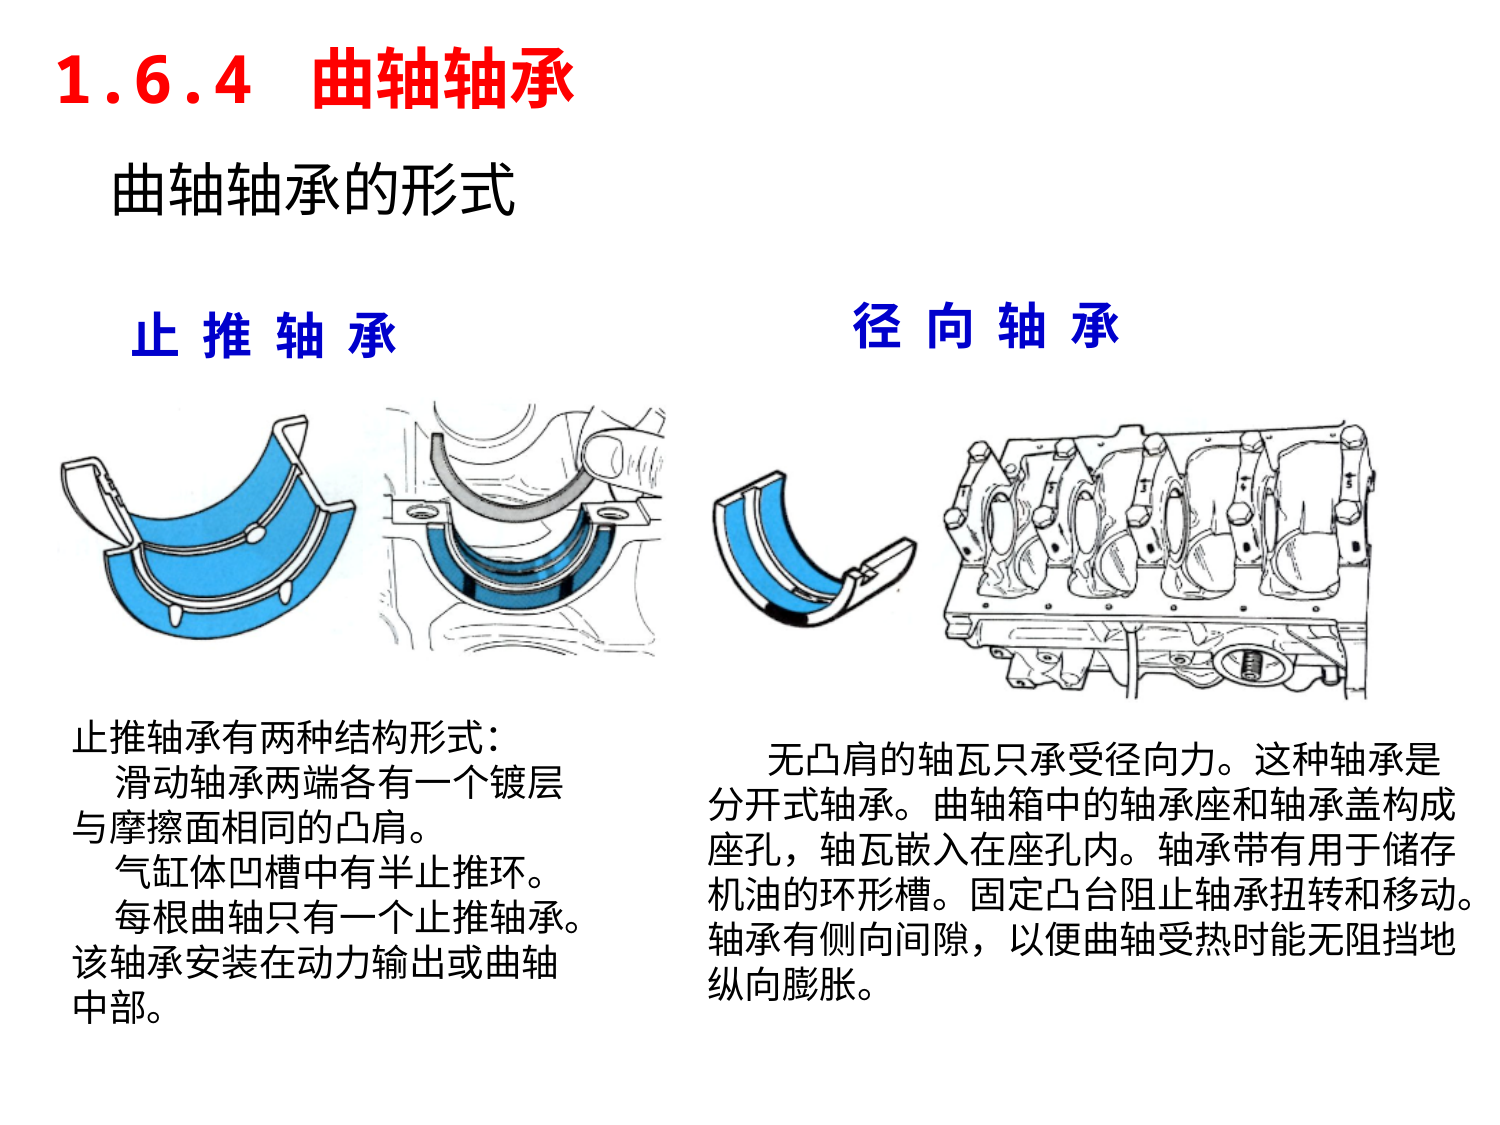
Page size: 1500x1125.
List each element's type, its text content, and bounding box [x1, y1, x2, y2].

text_box 径 向 轴 承 [837, 287, 1255, 362]
text_box 曲轴轴承的形式 [94, 146, 532, 231]
picture [709, 405, 1383, 707]
text_box 1.6.4 曲轴轴承 [53, 42, 650, 147]
text_box 止 推 轴 承 [115, 296, 533, 372]
text_box 无凸肩的轴瓦只承受径向力。这种轴承是分开式轴承。曲轴箱中的轴承座和轴承盖构成座孔，轴瓦嵌入在座孔内。轴承带有用于储存机油的环形槽。固定凸台阻止轴承扭转和移动。轴承有侧向间隙，以便曲轴受热时能无阻挡地纵向膨胀。 [692, 728, 1484, 1014]
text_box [56, 397, 677, 665]
text_box 止推轴承有两种结构形式： 滑动轴承两端各有一个镀层与摩擦面相同的凸肩。 气缸体凹槽中有半止推环。 每根曲轴只有一个止推轴承。该轴承安装在动力输出或曲轴中部。 [57, 706, 591, 1036]
